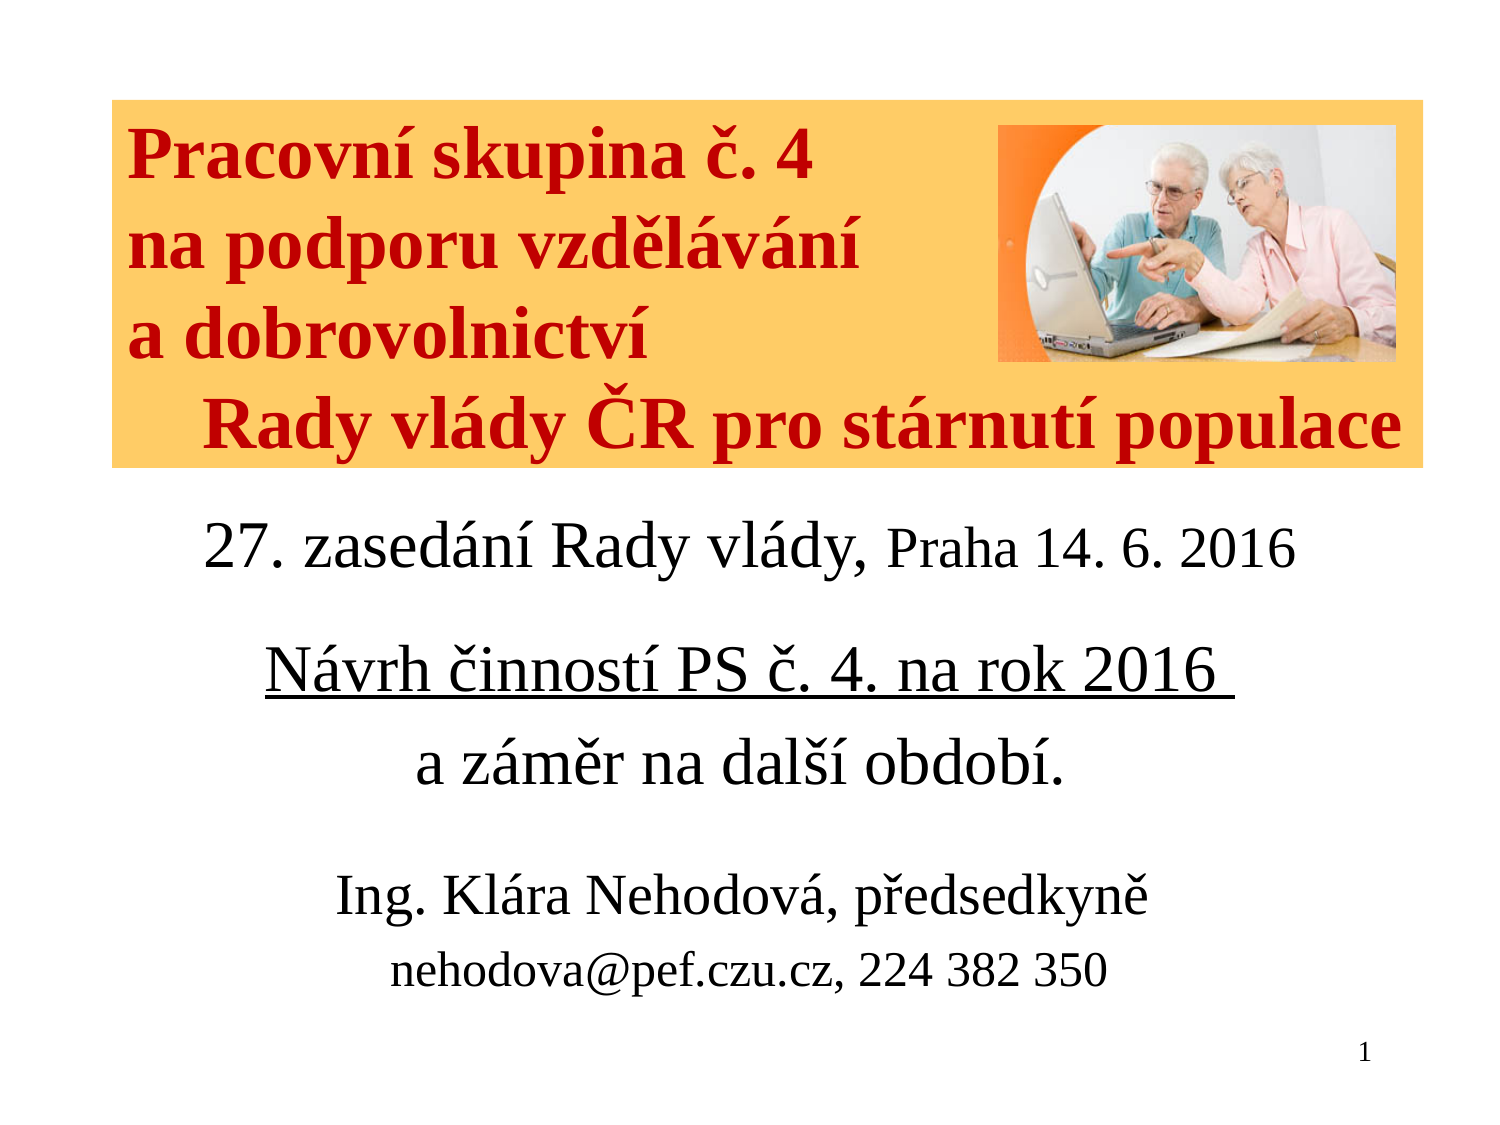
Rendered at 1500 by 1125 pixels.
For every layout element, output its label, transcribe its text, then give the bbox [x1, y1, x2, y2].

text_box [997, 125, 1396, 362]
list 27. zasedání Rady vlády, Praha 14. 6. 2016 Návrh činností PS č. 4. na rok 2016 a záměr na další období. Ing. Klára Nehodová, předsedkyně nehodova@pef.czu.cz, 224 382 350 [112, 493, 1388, 1026]
slide_number 1 [1074, 1024, 1388, 1101]
title Pracovní skupina č. 4 na podporu vzdělávání a dobrovolnictví Rady vlády ČR pro stárnutí populace [111, 99, 1424, 469]
